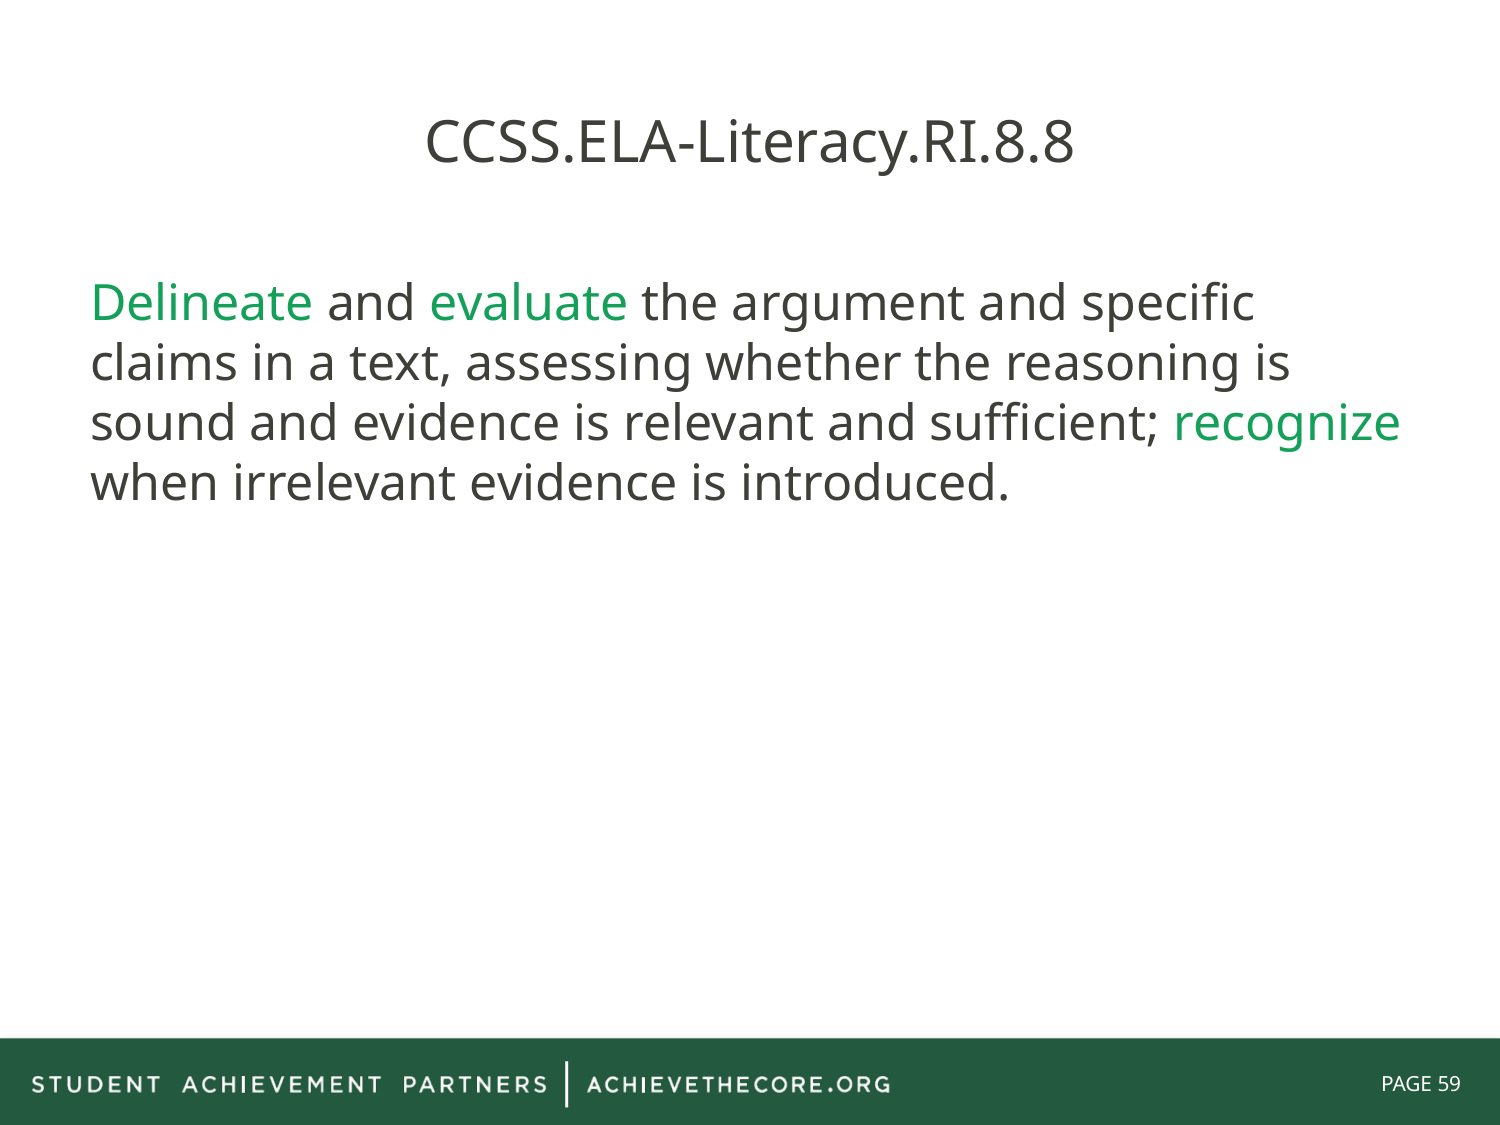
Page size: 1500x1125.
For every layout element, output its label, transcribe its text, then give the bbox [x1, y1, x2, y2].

list Delineate and evaluate the argument and specific claims in a text, assessing whether the reasoning is sound and evidence is relevant and sufficient; recognize when irrelevant evidence is introduced. [75, 262, 1425, 623]
title CCSS.ELA-Literacy.RI.8.8 [75, 45, 1425, 233]
